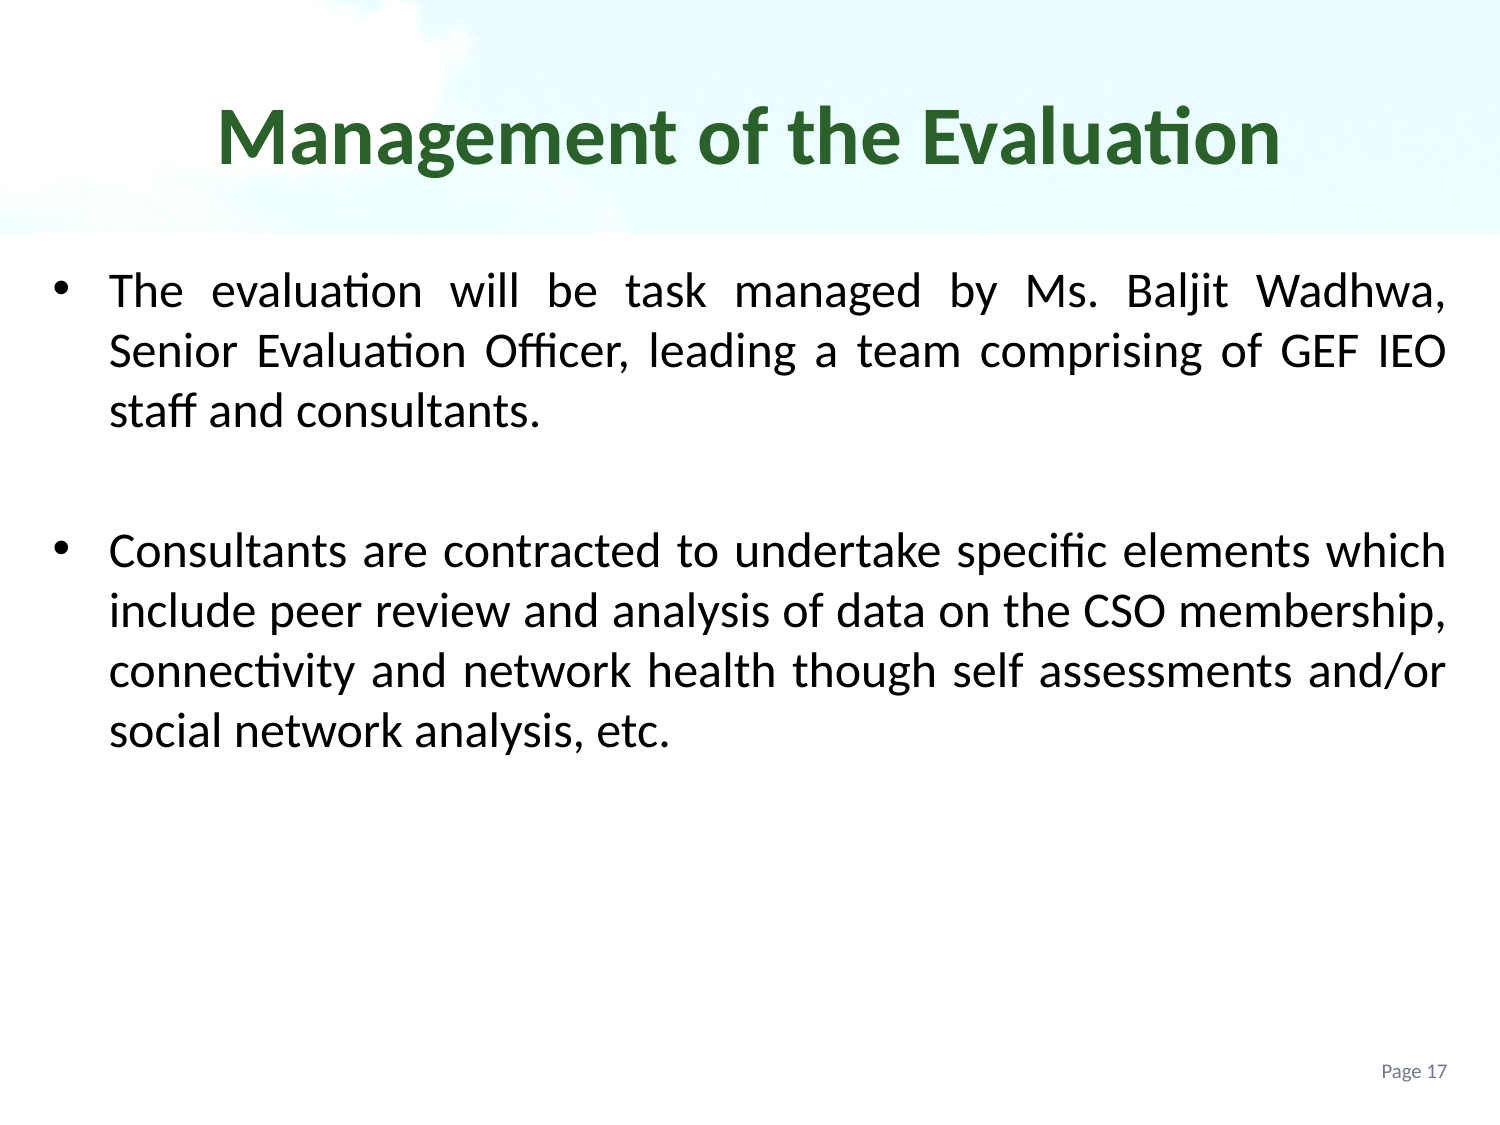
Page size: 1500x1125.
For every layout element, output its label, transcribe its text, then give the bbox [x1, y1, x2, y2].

title Management of the Evaluation [37, 37, 1463, 225]
list The evaluation will be task managed by Ms. Baljit Wadhwa, Senior Evaluation Officer, leading a team comprising of GEF IEO staff and consultants. Consultants are contracted to undertake specific elements which include peer review and analysis of data on the CSO membership, connectivity and network health though self assessments and/or social network analysis, etc. [37, 249, 1463, 1025]
